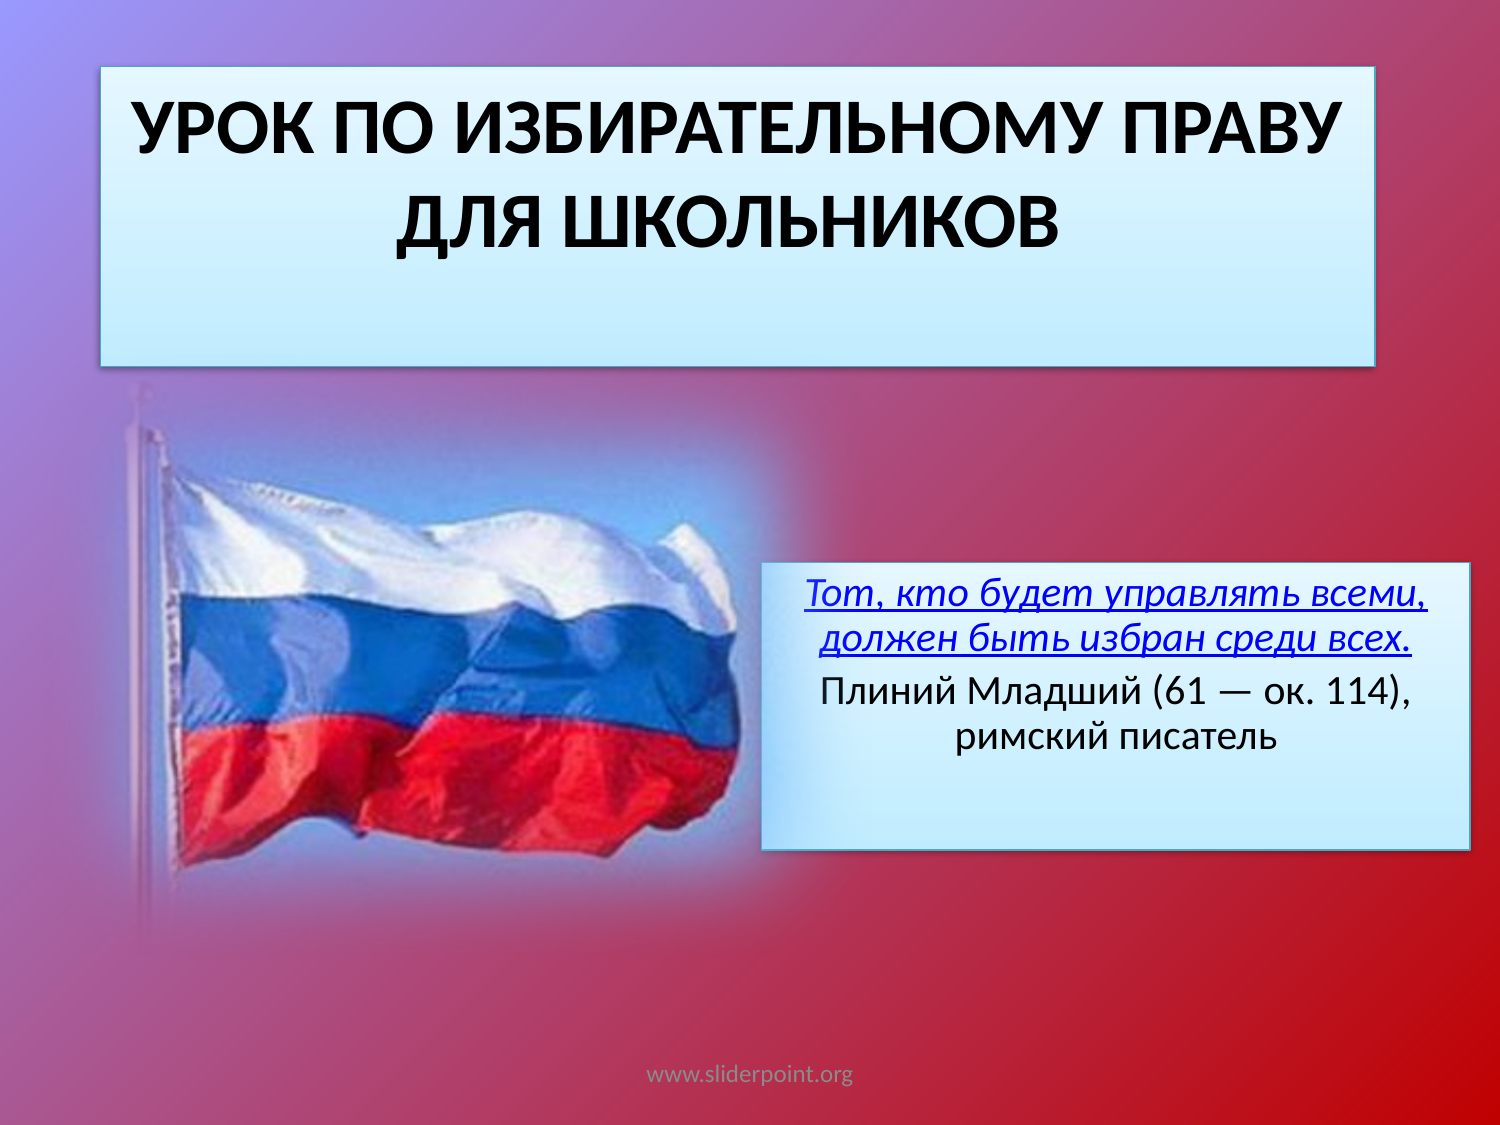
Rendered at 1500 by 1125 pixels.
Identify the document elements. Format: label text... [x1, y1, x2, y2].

title УРОК ПО ИЗБИРАТЕЛЬНОМУ ПРАВУ ДЛЯ ШКОЛЬНИКОВ [100, 66, 1376, 367]
footer www.sliderpoint.org [512, 1042, 988, 1103]
subtitle Тот, кто будет управлять всеми, должен быть избран среди всех. Плиний Младший (61 — ок. 114), римский писатель [885, 562, 1471, 851]
picture [34, 339, 880, 966]
